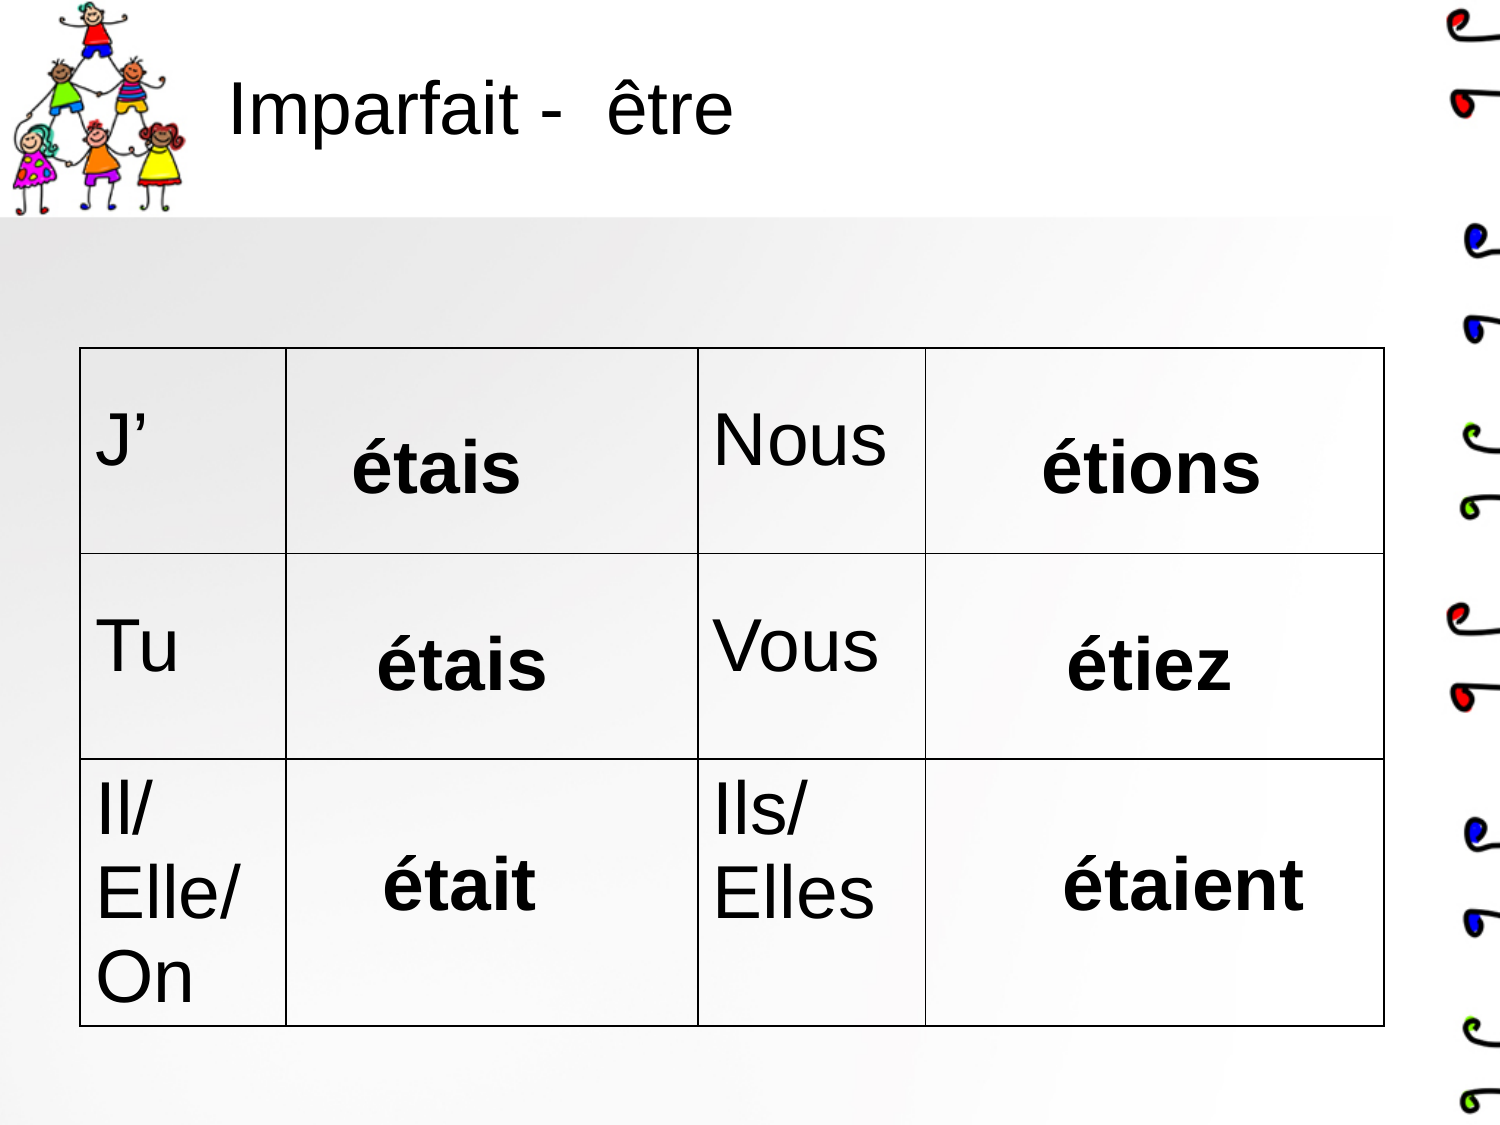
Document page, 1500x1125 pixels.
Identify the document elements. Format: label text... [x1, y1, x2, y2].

text_box étais [362, 608, 563, 713]
table_cell Il/ Elle/ On [81, 760, 285, 1025]
table_header [287, 349, 697, 553]
table_header Nous [699, 349, 925, 553]
table_header [926, 349, 1383, 553]
table_cell [926, 760, 1383, 1025]
picture [0, 0, 1500, 1125]
table_cell [926, 554, 1383, 758]
table_cell Tu [81, 554, 285, 758]
text_box étiez [1051, 608, 1344, 713]
table_cell [287, 760, 697, 1025]
table_cell Ils/ Elles [699, 760, 925, 1025]
text_box étais [337, 410, 538, 516]
table_header J’ [81, 349, 285, 553]
table_cell [287, 554, 697, 758]
text_box étions [1026, 410, 1319, 516]
text_box étaient [1048, 828, 1341, 934]
text_box était [368, 828, 552, 934]
table_cell Vous [699, 554, 925, 758]
title Imparfait - être [212, 16, 1463, 192]
